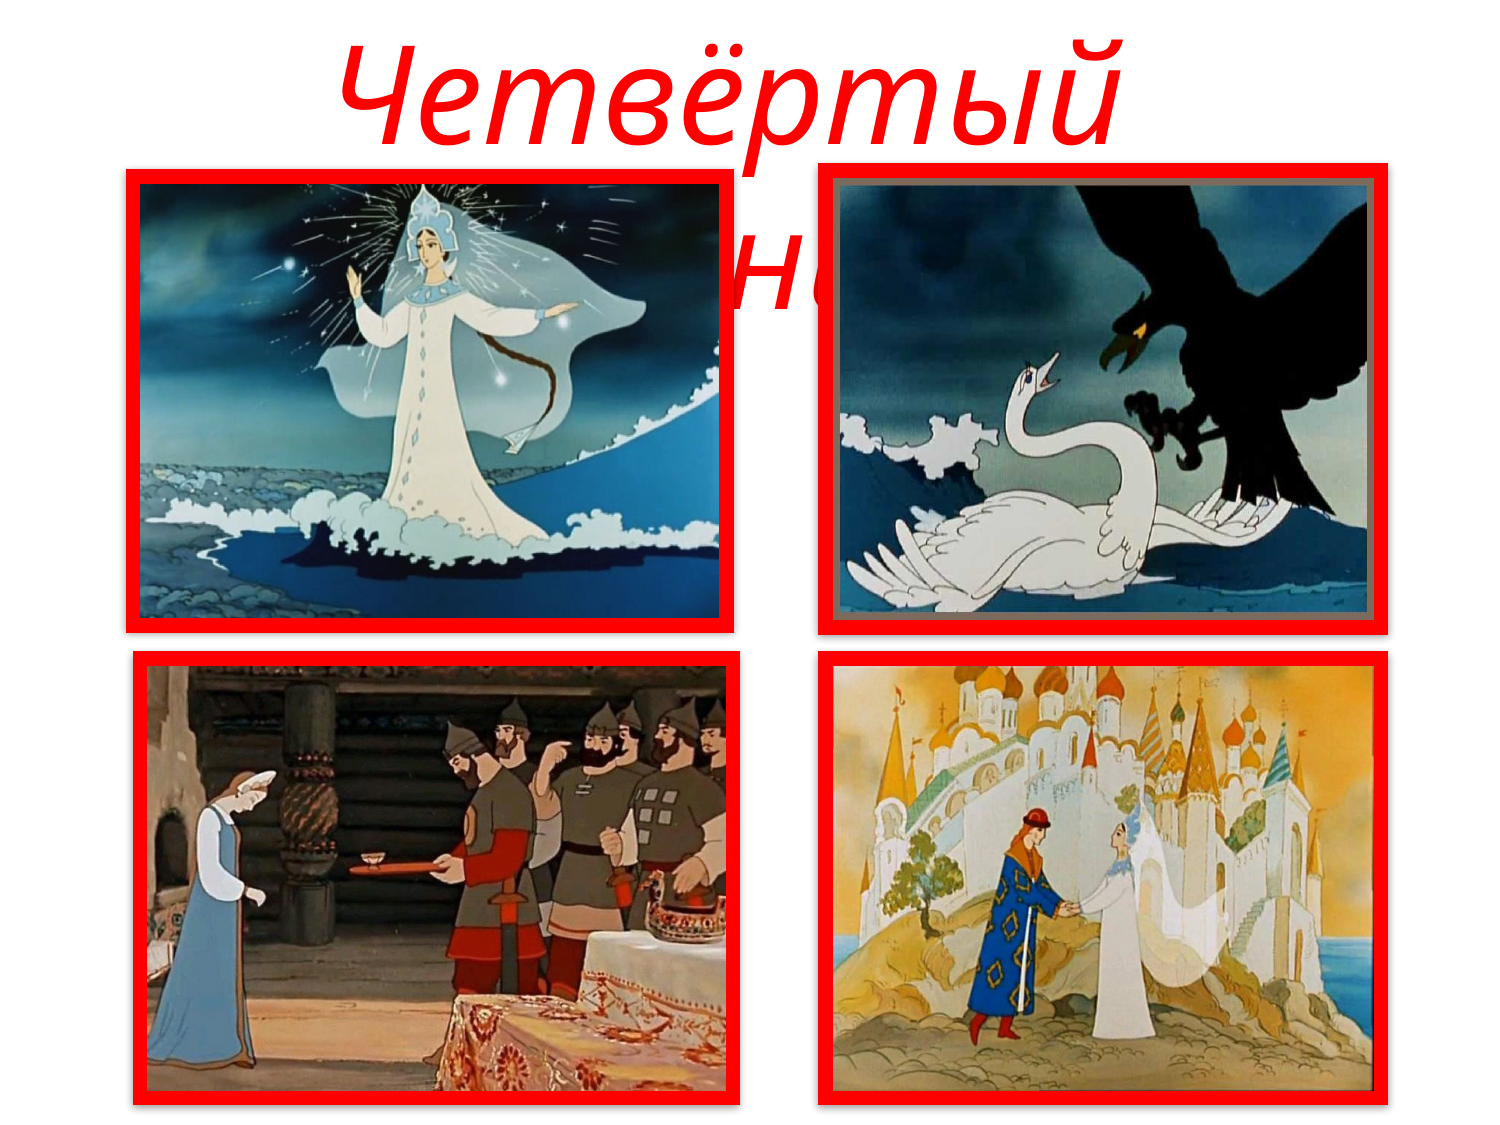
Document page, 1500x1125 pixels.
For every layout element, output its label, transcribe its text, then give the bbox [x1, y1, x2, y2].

picture [140, 183, 720, 618]
picture [147, 665, 726, 1091]
picture [832, 665, 1374, 1091]
picture [832, 177, 1374, 620]
text_box Четвёртый лишний [57, 0, 1394, 345]
